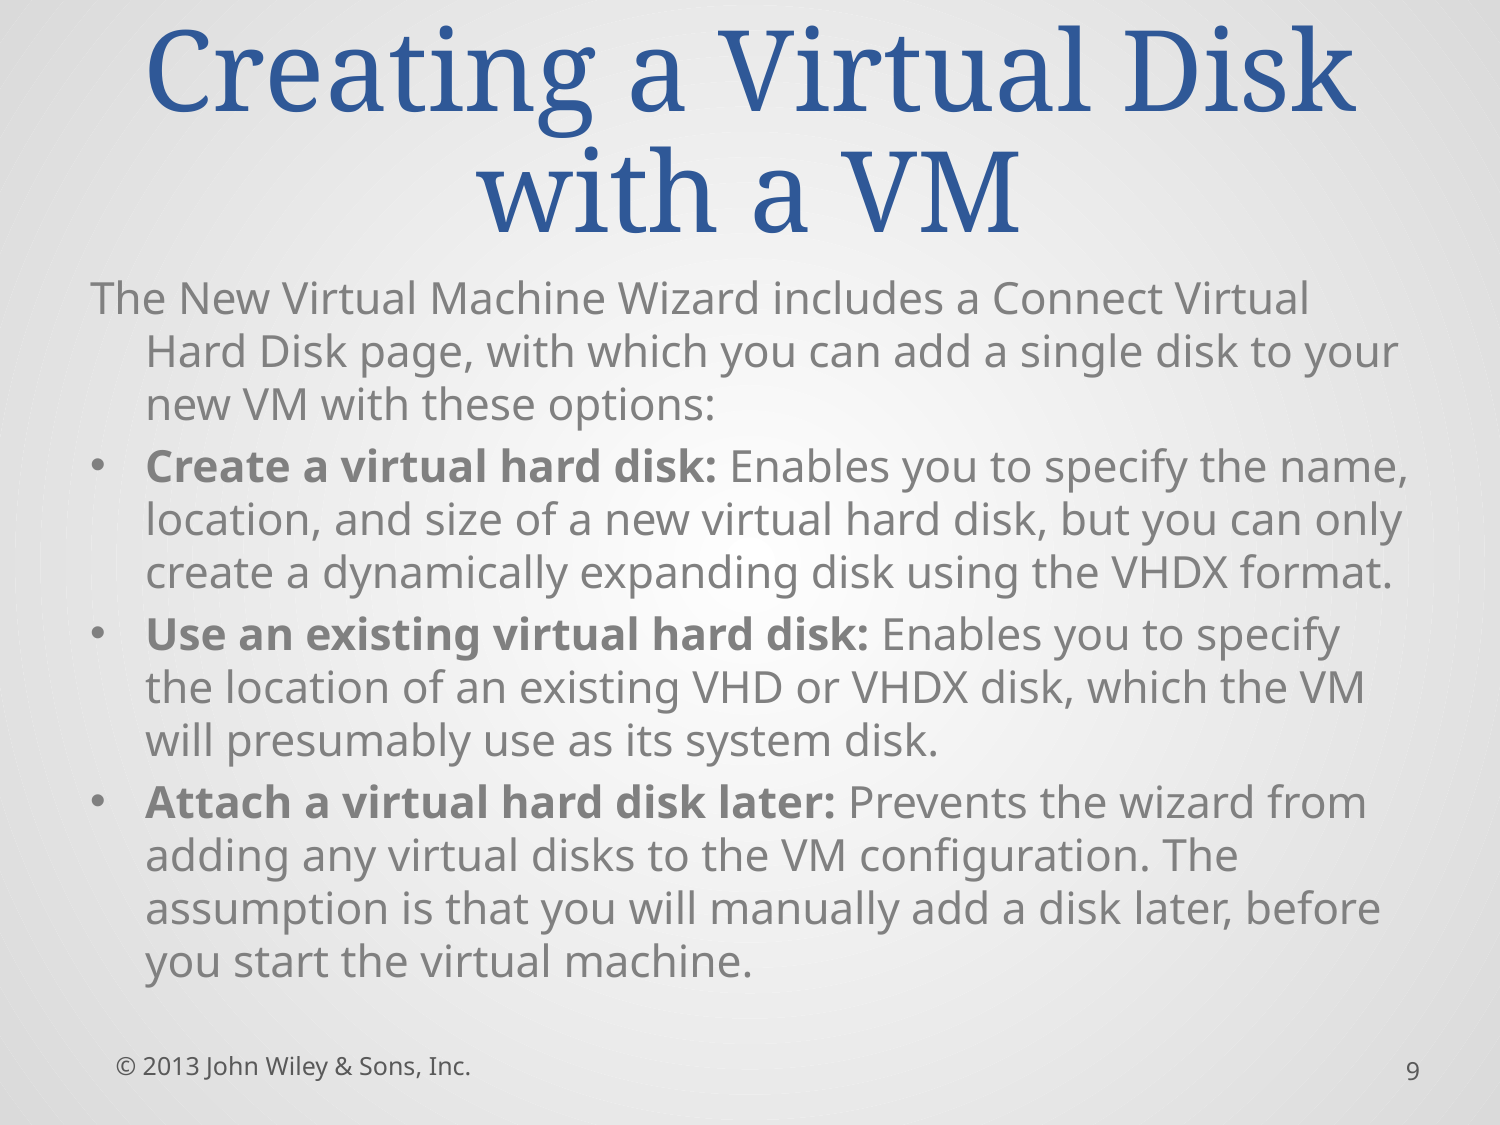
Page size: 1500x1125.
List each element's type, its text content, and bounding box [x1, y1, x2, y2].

footer © 2013 John Wiley & Sons, Inc. [108, 1037, 576, 1098]
list The New Virtual Machine Wizard includes a Connect Virtual Hard Disk page, with which you can add a single disk to your new VM with these options: Create a virtual hard disk: Enables you to specify the name, location, and size of a new virtual hard disk, but you can only create a dynamically expanding disk using the VHDX format. Use an existing virtual hard disk: Enables you to specify the location of an existing VHD or VHDX disk, which the VM will presumably use as its system disk. Attach a virtual hard disk later: Prevents the wizard from adding any virtual disks to the VM configuration. The assumption is that you will manually add a disk later, before you start the virtual machine. [75, 262, 1425, 1005]
slide_number 9 [1401, 1042, 1494, 1103]
title Creating a Virtual Disk with a VM [75, 0, 1425, 262]
